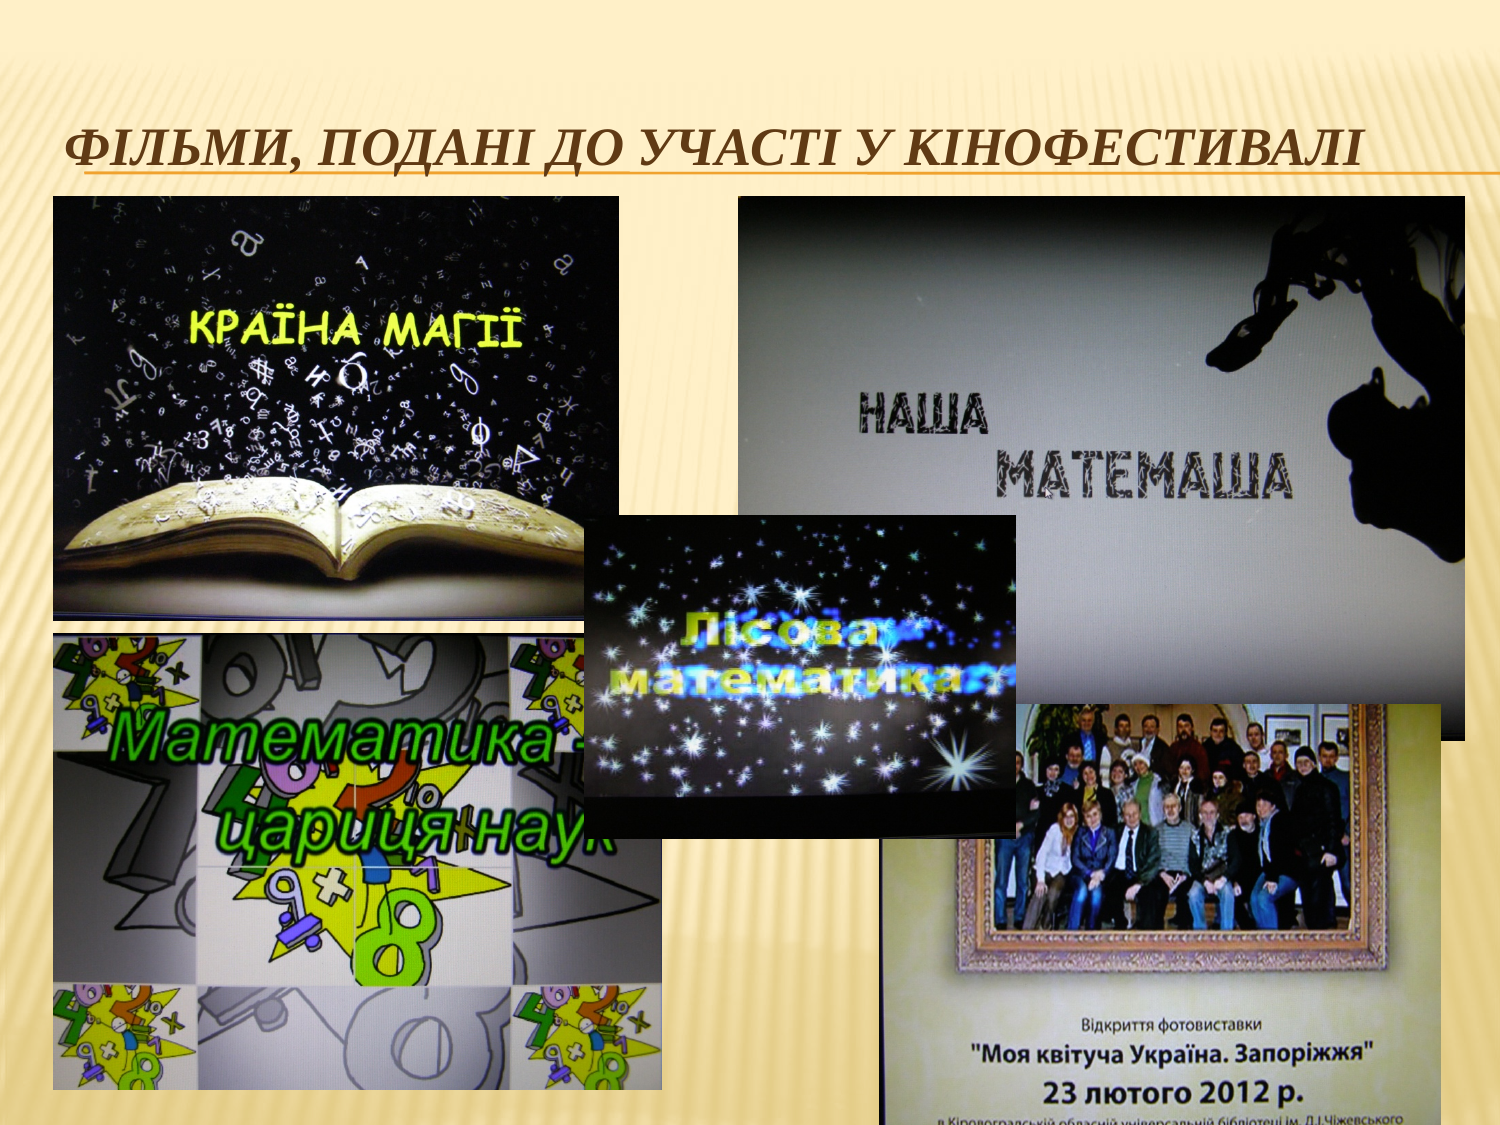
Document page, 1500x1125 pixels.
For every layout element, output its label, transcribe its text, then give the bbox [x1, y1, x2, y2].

picture [584, 195, 1465, 1125]
title Фільми, подані до участі у кінофестивалі [50, 75, 1475, 213]
picture [52, 633, 662, 1090]
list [52, 195, 619, 621]
